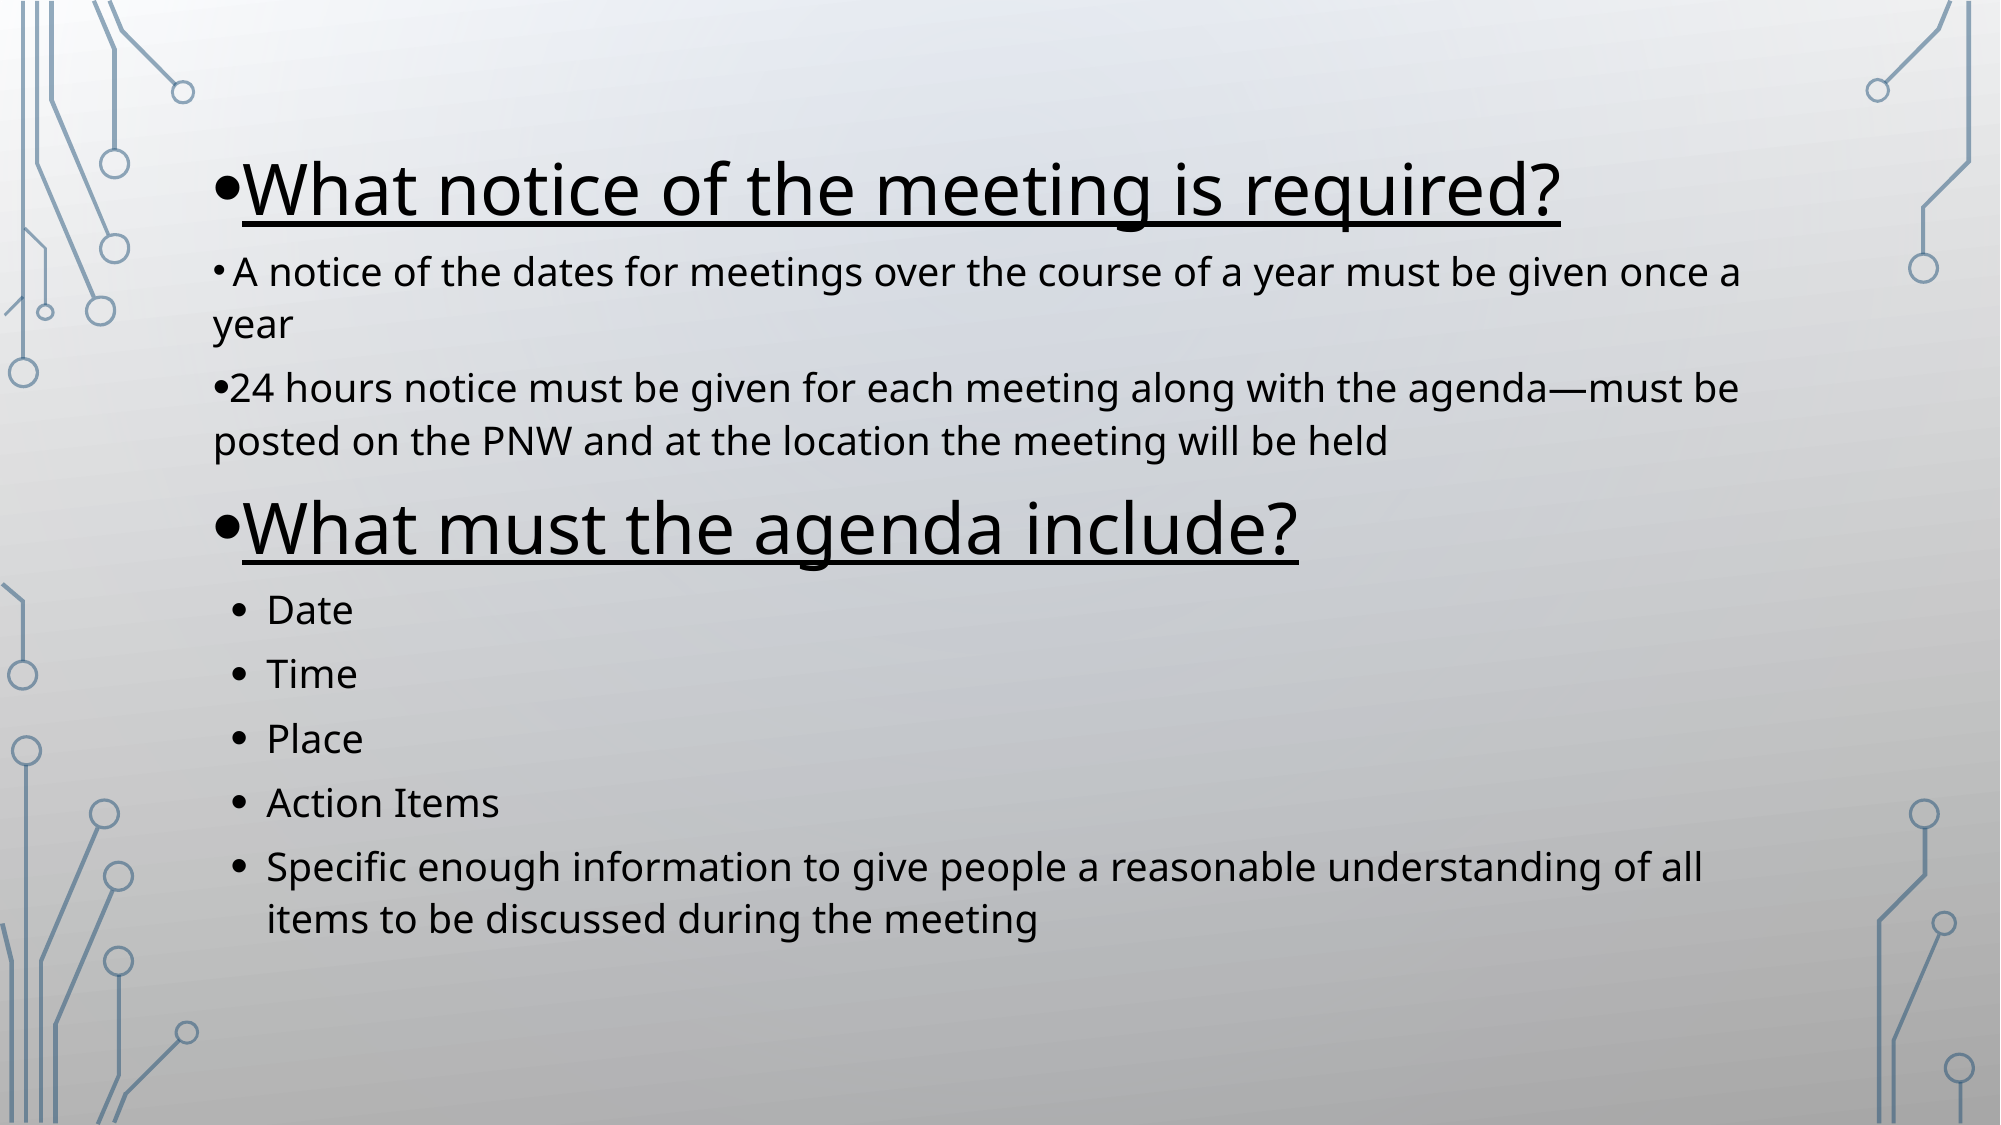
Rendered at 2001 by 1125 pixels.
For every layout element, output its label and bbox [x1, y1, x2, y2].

text_box [1863, 0, 1976, 1124]
text_box [0, 0, 201, 1125]
picture [201, 0, 2000, 1125]
